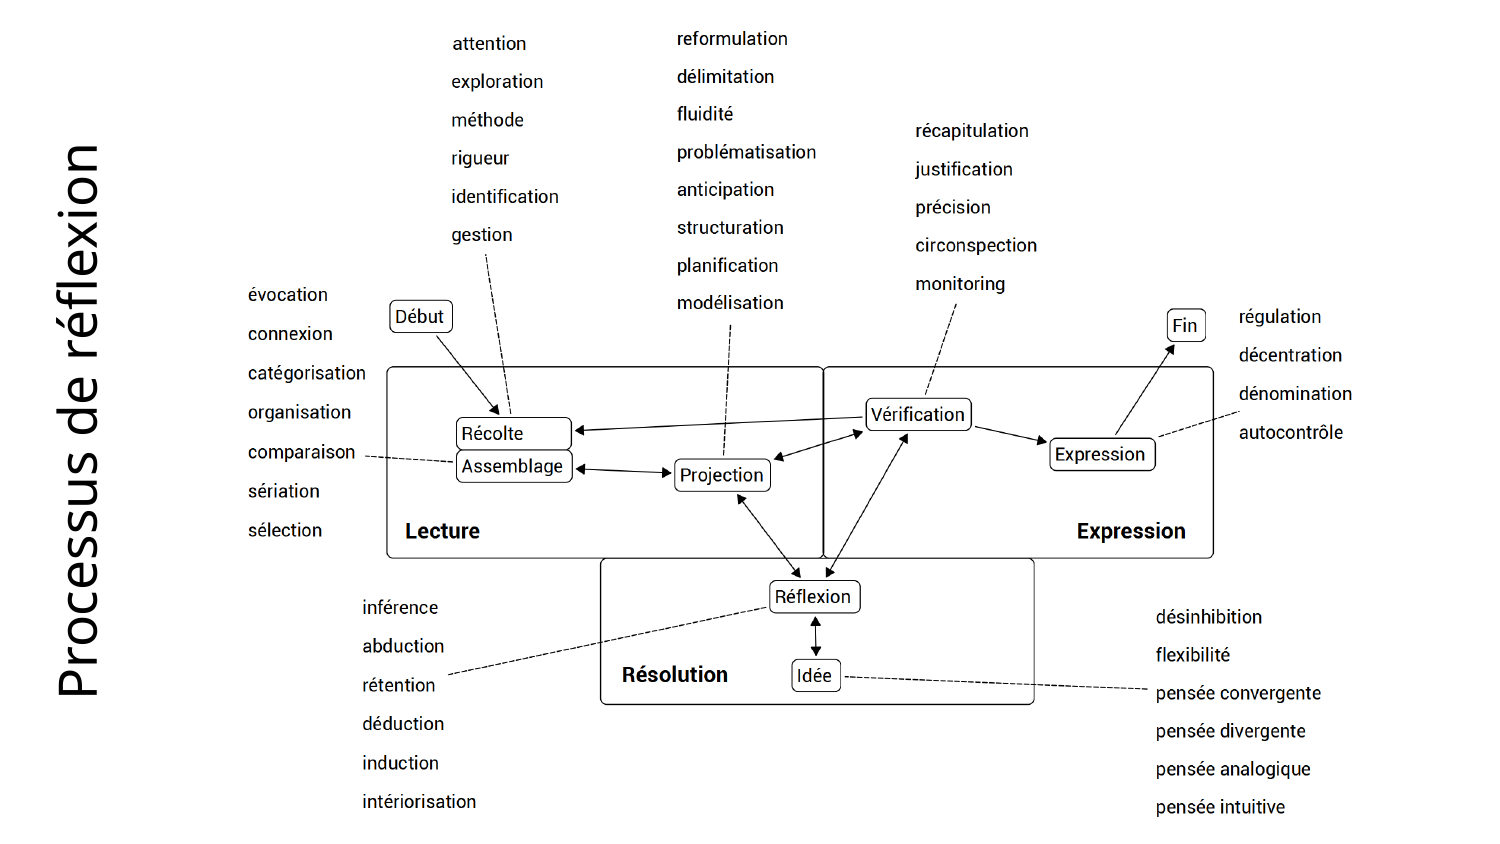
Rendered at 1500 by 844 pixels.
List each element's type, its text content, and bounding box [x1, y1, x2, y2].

picture [235, 24, 1356, 819]
title Processus de réflexion [28, 55, 123, 789]
